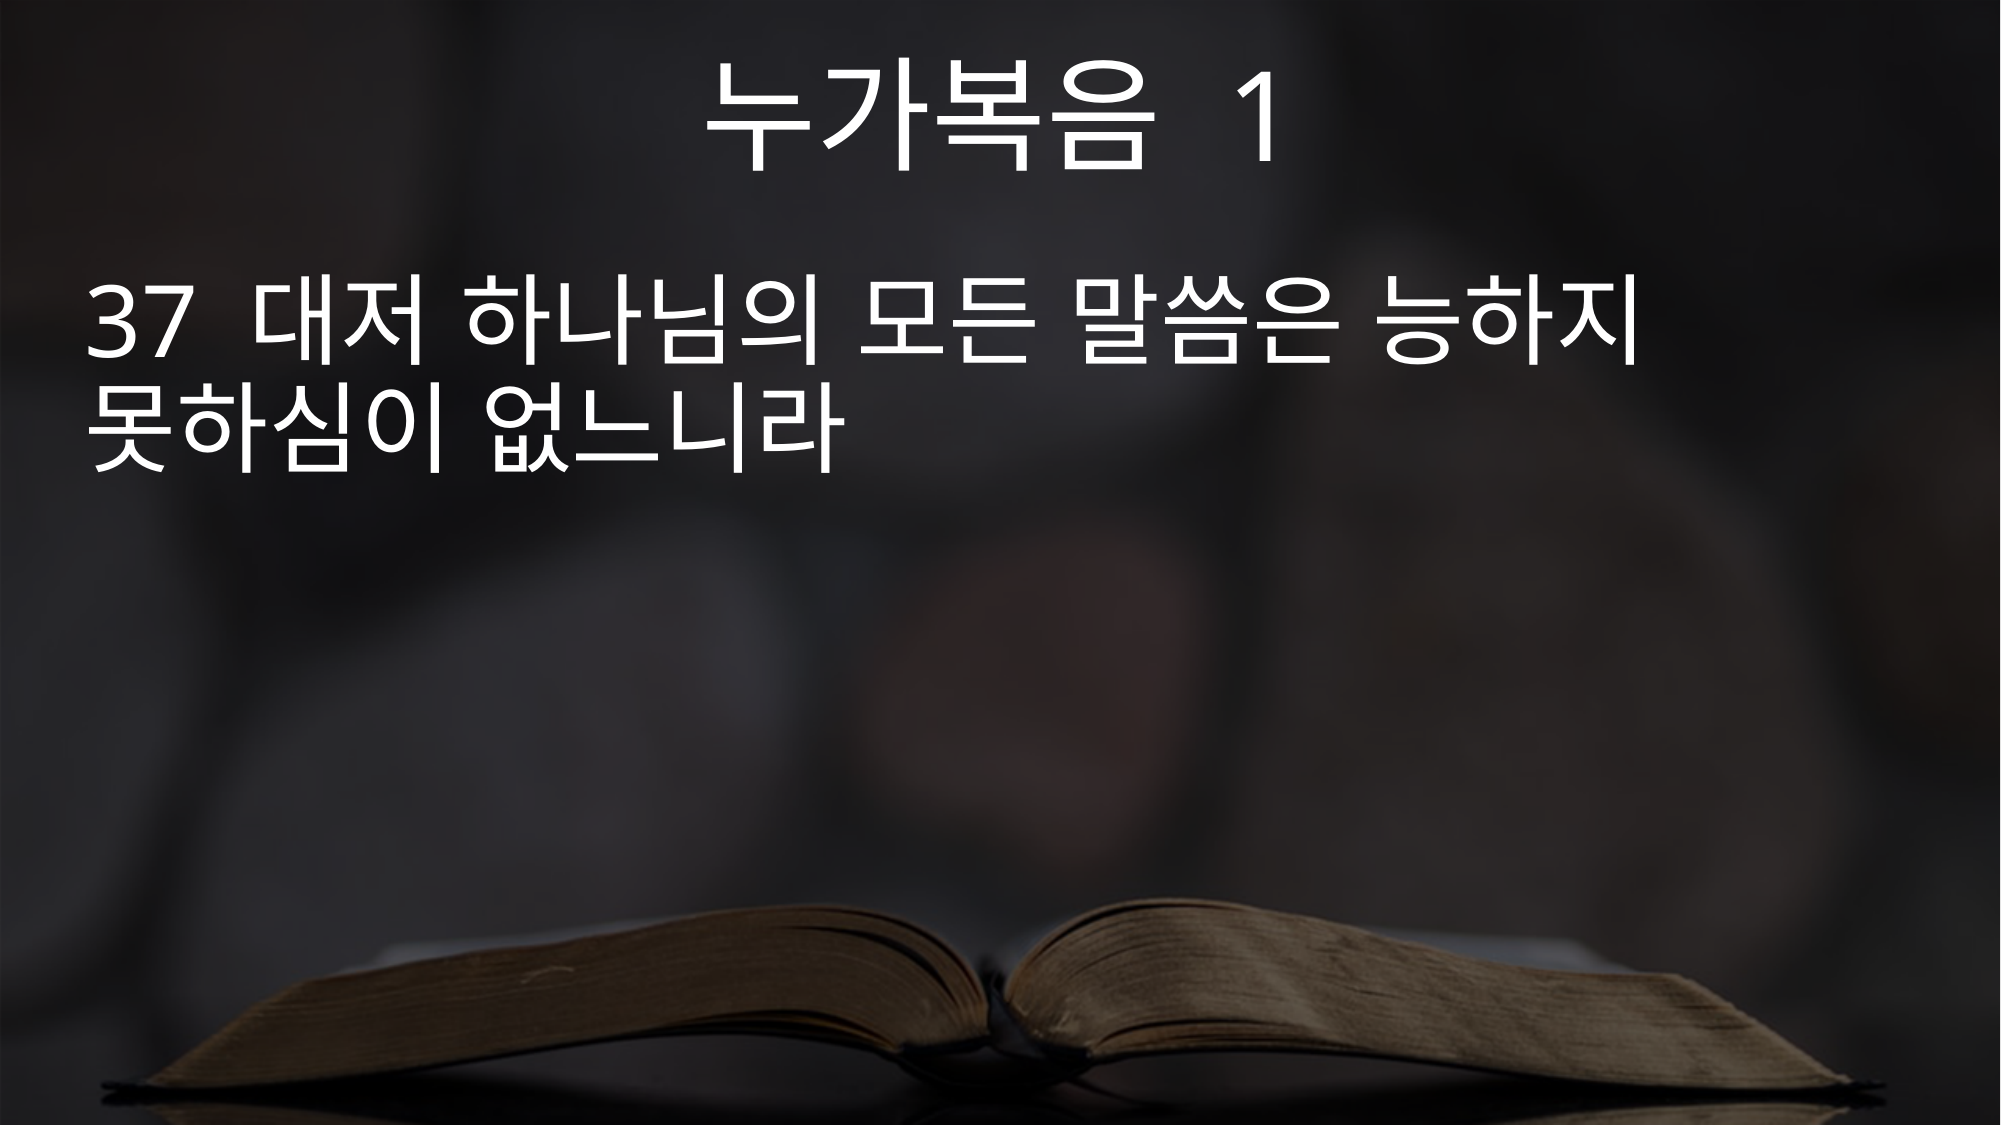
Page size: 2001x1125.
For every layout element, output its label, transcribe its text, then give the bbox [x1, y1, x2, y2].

list 37 대저 하나님의 모든 말씀은 능하지 못하심이 없느니라 [69, 263, 1953, 423]
footer 누가복음 1 [0, 32, 2000, 192]
picture [0, 0, 2001, 1125]
